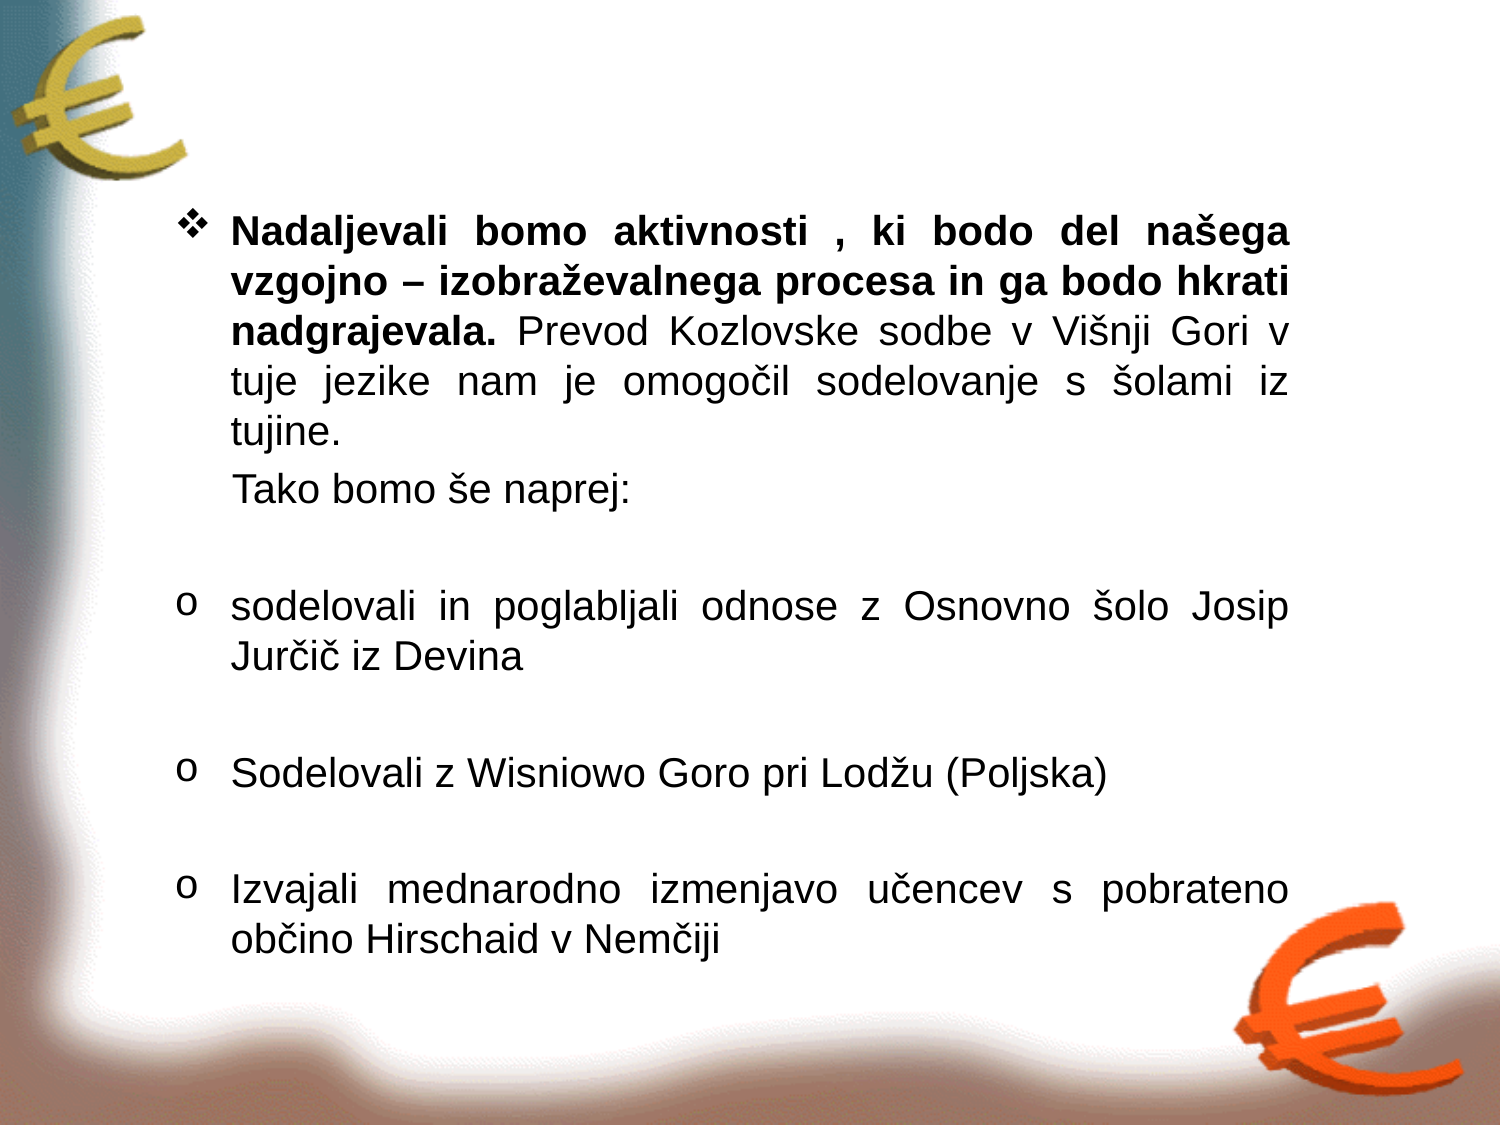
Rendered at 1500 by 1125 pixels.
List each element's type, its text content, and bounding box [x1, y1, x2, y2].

picture [0, 0, 1500, 1125]
title [112, 90, 1341, 220]
subtitle Nadaljevali bomo aktivnosti , ki bodo del našega vzgojno – izobraževalnega procesa in ga bodo hkrati nadgrajevala. Prevod Kozlovske sodbe v Višnji Gori v tuje jezike nam je omogočil sodelovanje s šolami iz tujine. Tako bomo še naprej: sodelovali in poglabljali odnose z Osnovno šolo Josip Jurčič iz Devina Sodelovali z Wisniowo Goro pri Lodžu (Poljska) Izvajali mednarodno izmenjavo učencev s pobrateno občino Hirschaid v Nemčiji [159, 196, 1306, 1083]
